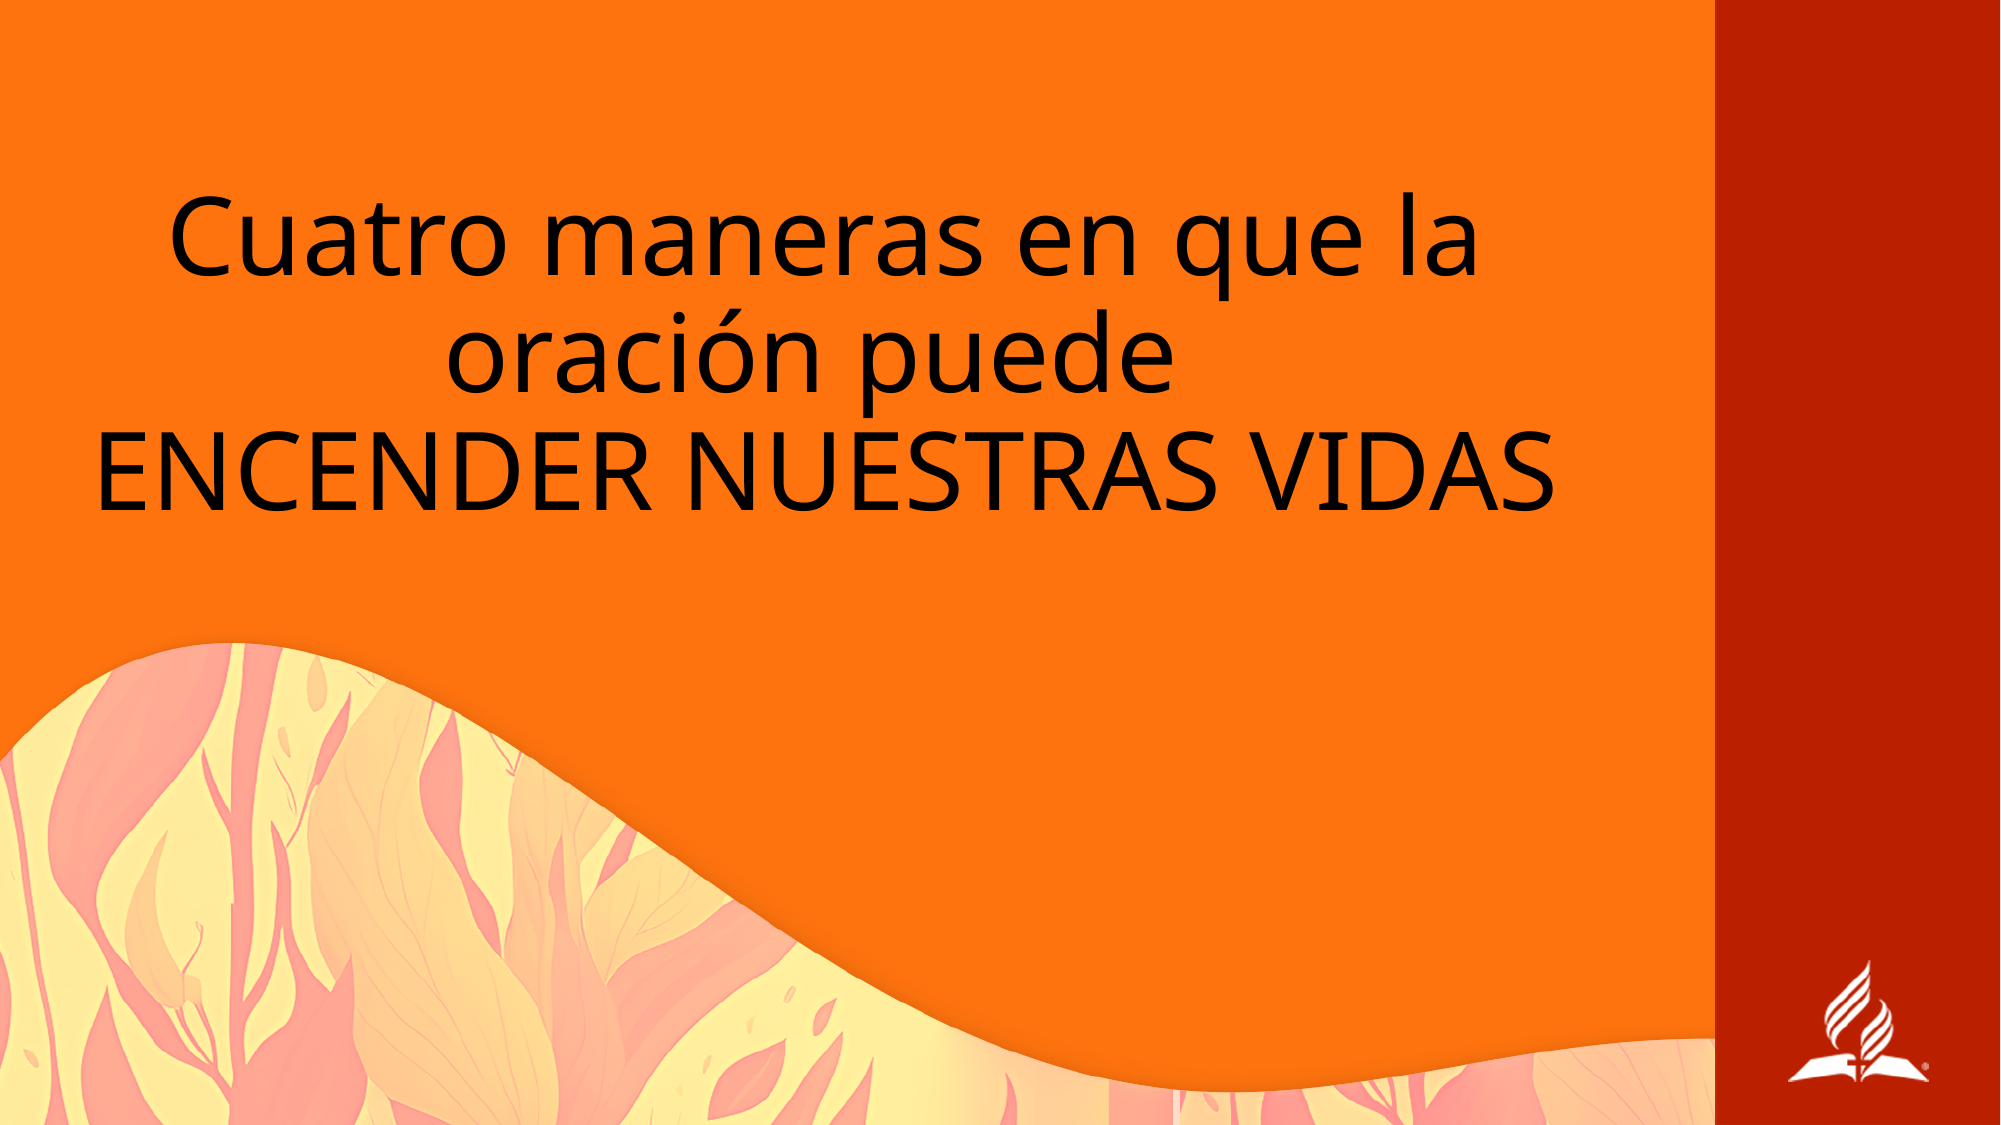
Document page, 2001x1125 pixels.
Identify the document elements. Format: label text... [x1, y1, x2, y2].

picture [0, 0, 2001, 1125]
title Cuatro maneras en que la oración puede ENCENDER NUESTRAS VIDAS [65, 123, 1585, 592]
